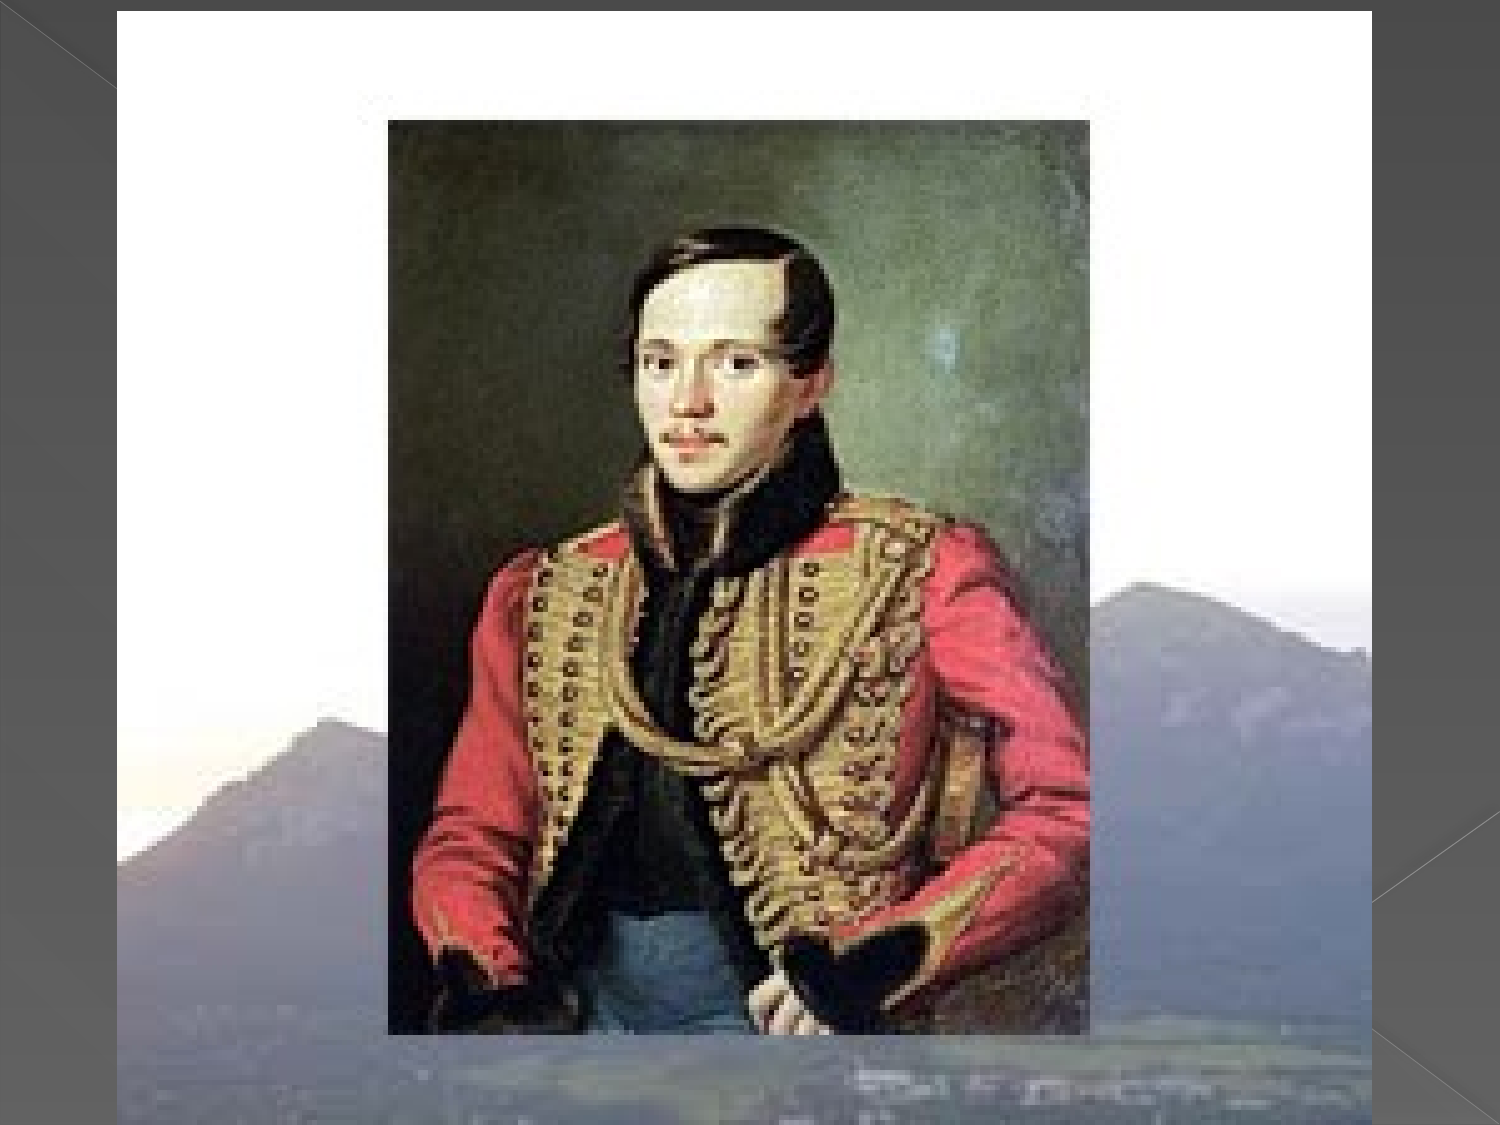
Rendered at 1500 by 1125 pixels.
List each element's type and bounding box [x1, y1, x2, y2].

list [116, 11, 1372, 1125]
